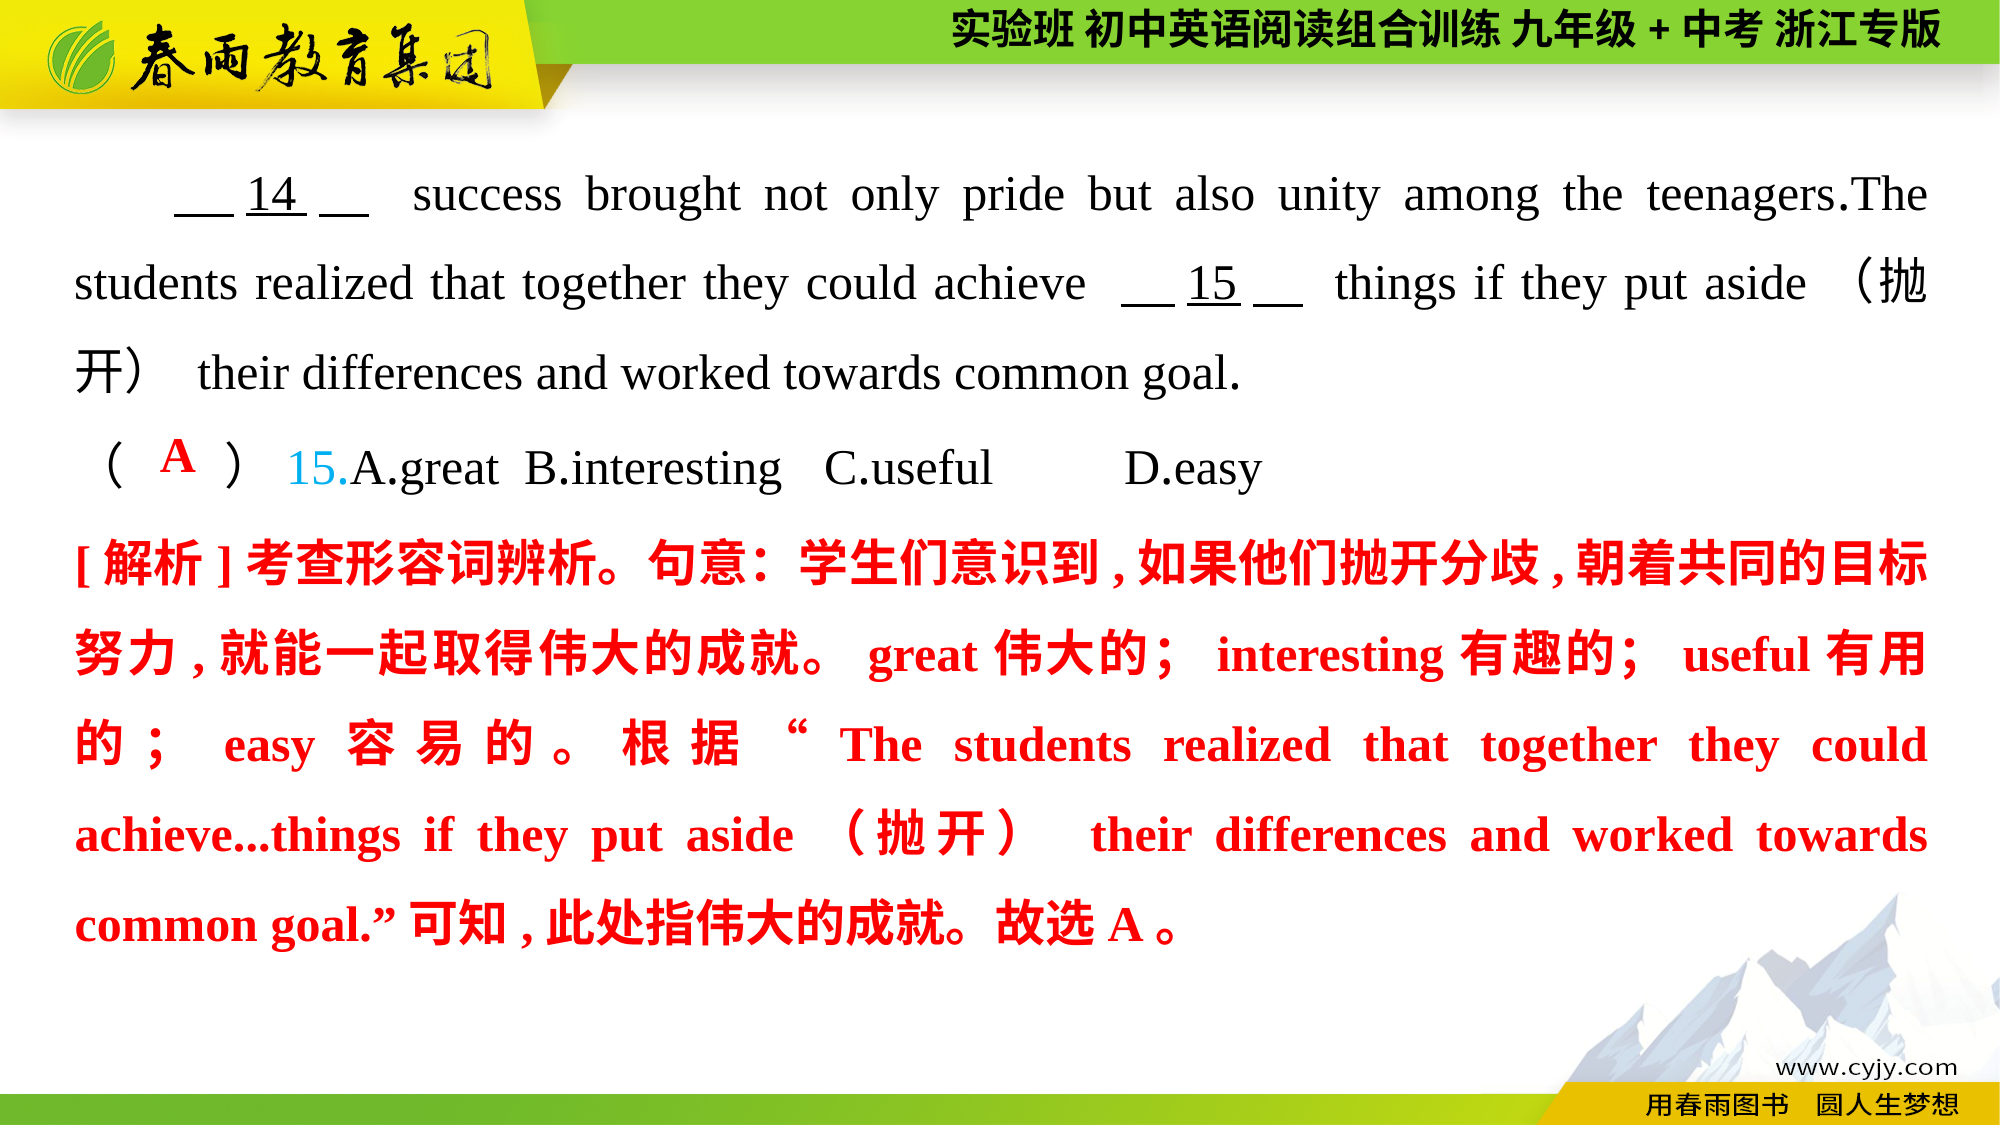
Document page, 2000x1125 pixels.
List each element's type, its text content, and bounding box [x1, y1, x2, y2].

text_box A [144, 415, 211, 491]
text_box [解析]考查形容词辨析。句意：学生们意识到,如果他们抛开分歧,朝着共同的目标努力,就能一起取得伟大的成就。great伟大的；interesting有趣的；useful有用的；easy容易的。根据“The students realized that together they could achieve...things if they put aside（抛开） their differences and worked towards common goal.”可知,此处指伟大的成就。故选A。 [59, 493, 1944, 959]
text_box （ ）15.A.great B.interesting C.useful D.easy [59, 397, 1944, 493]
list 14 success brought not only pride but also unity among the teenagers.The students realized that together they could achieve 15 things if they put aside（抛开） their differences and worked towards common goal. [59, 122, 1944, 397]
picture [0, 0, 2000, 1125]
